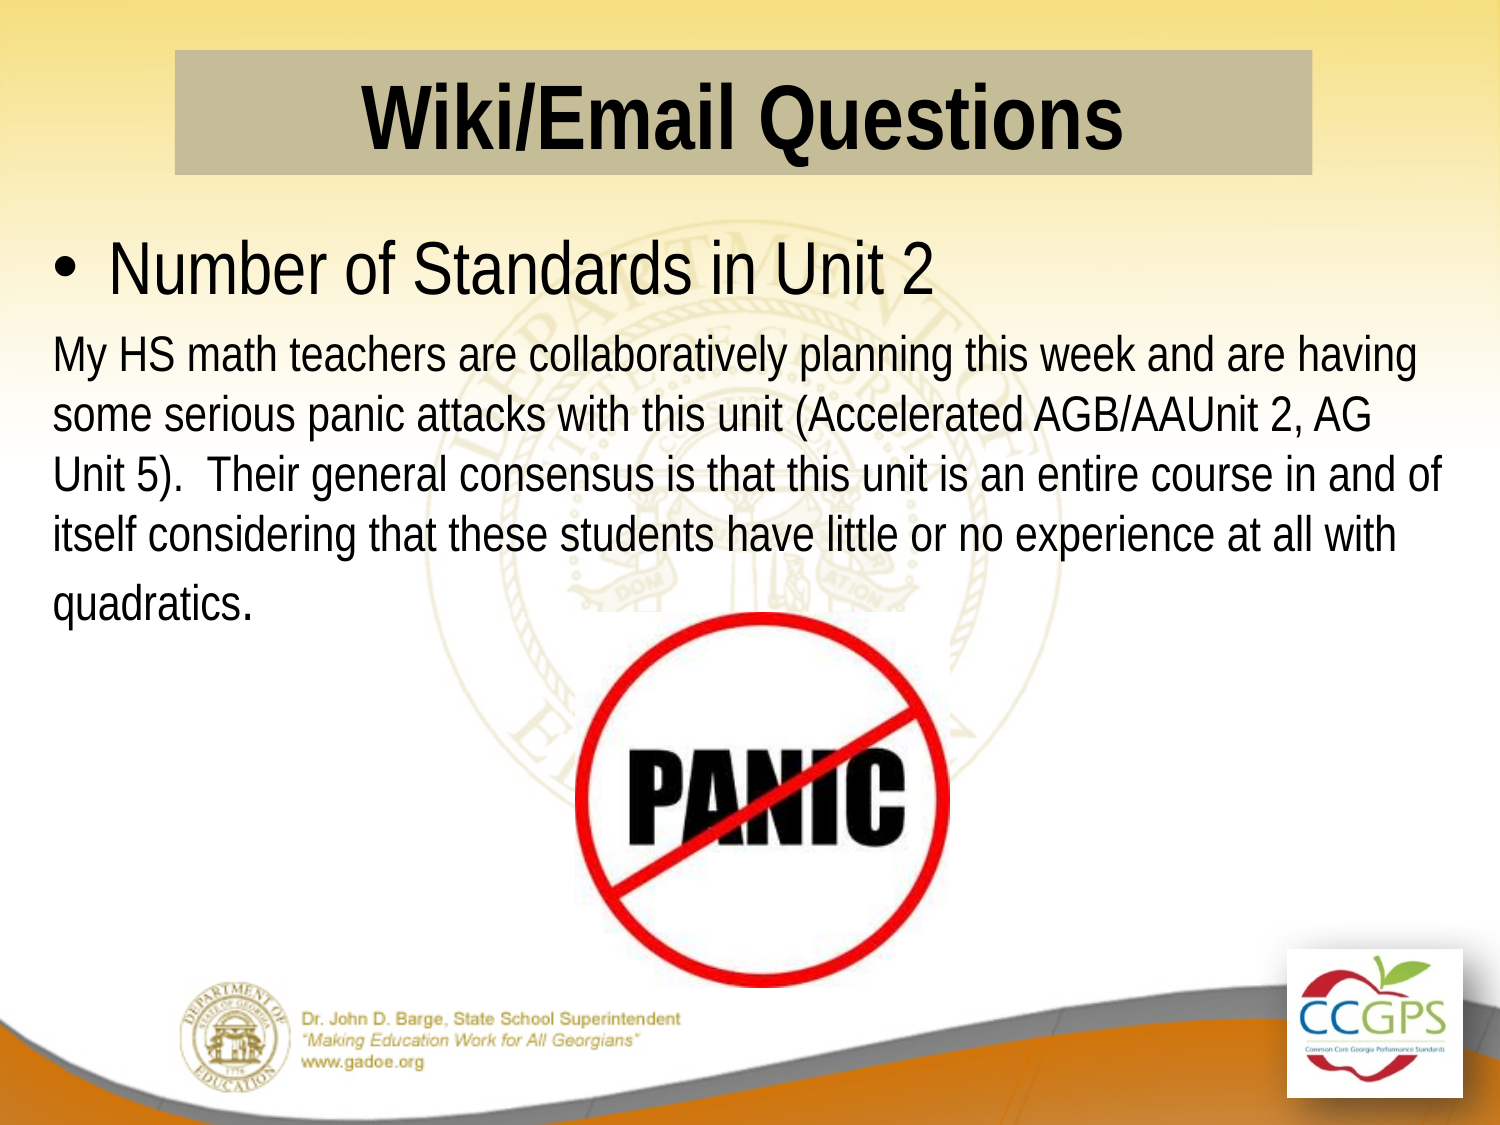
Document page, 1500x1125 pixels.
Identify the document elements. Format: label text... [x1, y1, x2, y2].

title Wiki/Email Questions [174, 49, 1313, 176]
picture [0, 0, 1500, 1125]
list Number of Standards in Unit 2 My HS math teachers are collaboratively planning this week and are having some serious panic attacks with this unit (Accelerated AGB/AAUnit 2, AG Unit 5). Their general consensus is that this unit is an entire course in and of itself considering that these students have little or no experience at all with quadratics. [37, 212, 1463, 1001]
